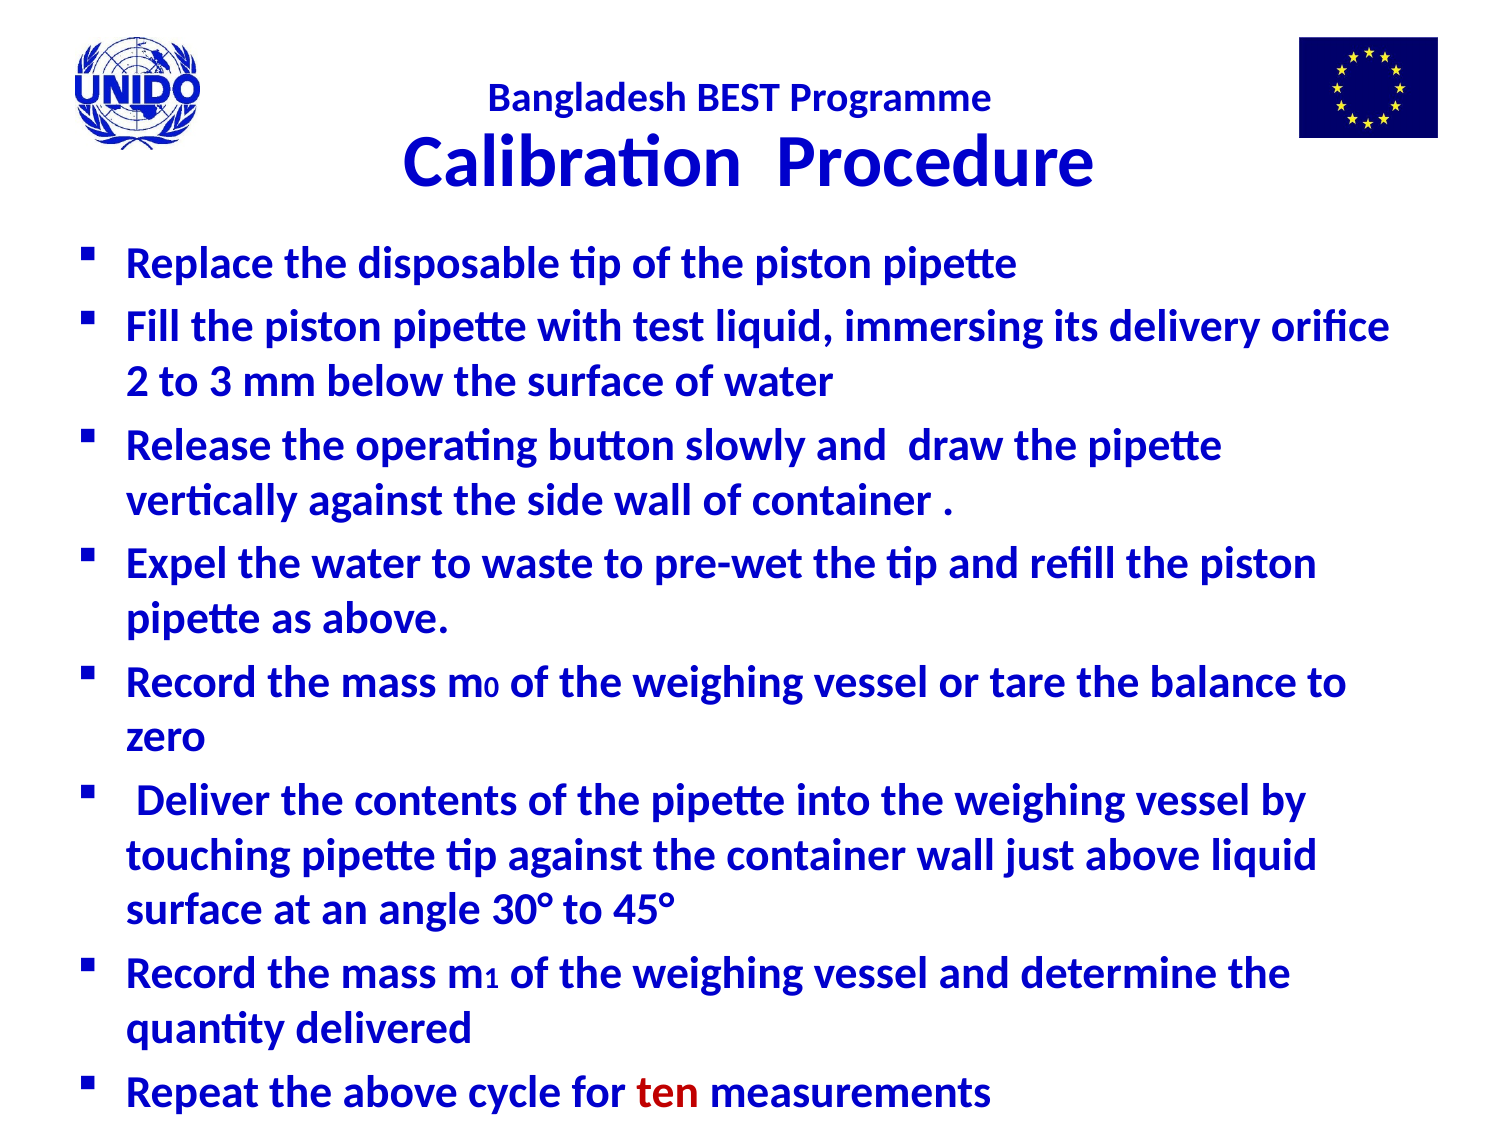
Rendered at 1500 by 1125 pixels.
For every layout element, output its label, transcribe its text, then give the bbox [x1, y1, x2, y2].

picture [1299, 37, 1438, 138]
picture [74, 37, 201, 151]
list Replace the disposable tip of the piston pipette Fill the piston pipette with test liquid, immersing its delivery orifice 2 to 3 mm below the surface of water Release the operating button slowly and draw the pipette vertically against the side wall of container . Expel the water to waste to pre-wet the tip and refill the piston pipette as above. Record the mass m0 of the weighing vessel or tare the balance to zero Deliver the contents of the pipette into the weighing vessel by touching pipette tip against the container wall just above liquid surface at an angle 30° to 45° Record the mass m1 of the weighing vessel and determine the quantity delivered Repeat the above cycle for ten measurements [62, 224, 1413, 1125]
text_box Bangladesh BEST Programme [387, 62, 1013, 128]
title Calibration Procedure [75, 62, 1425, 250]
